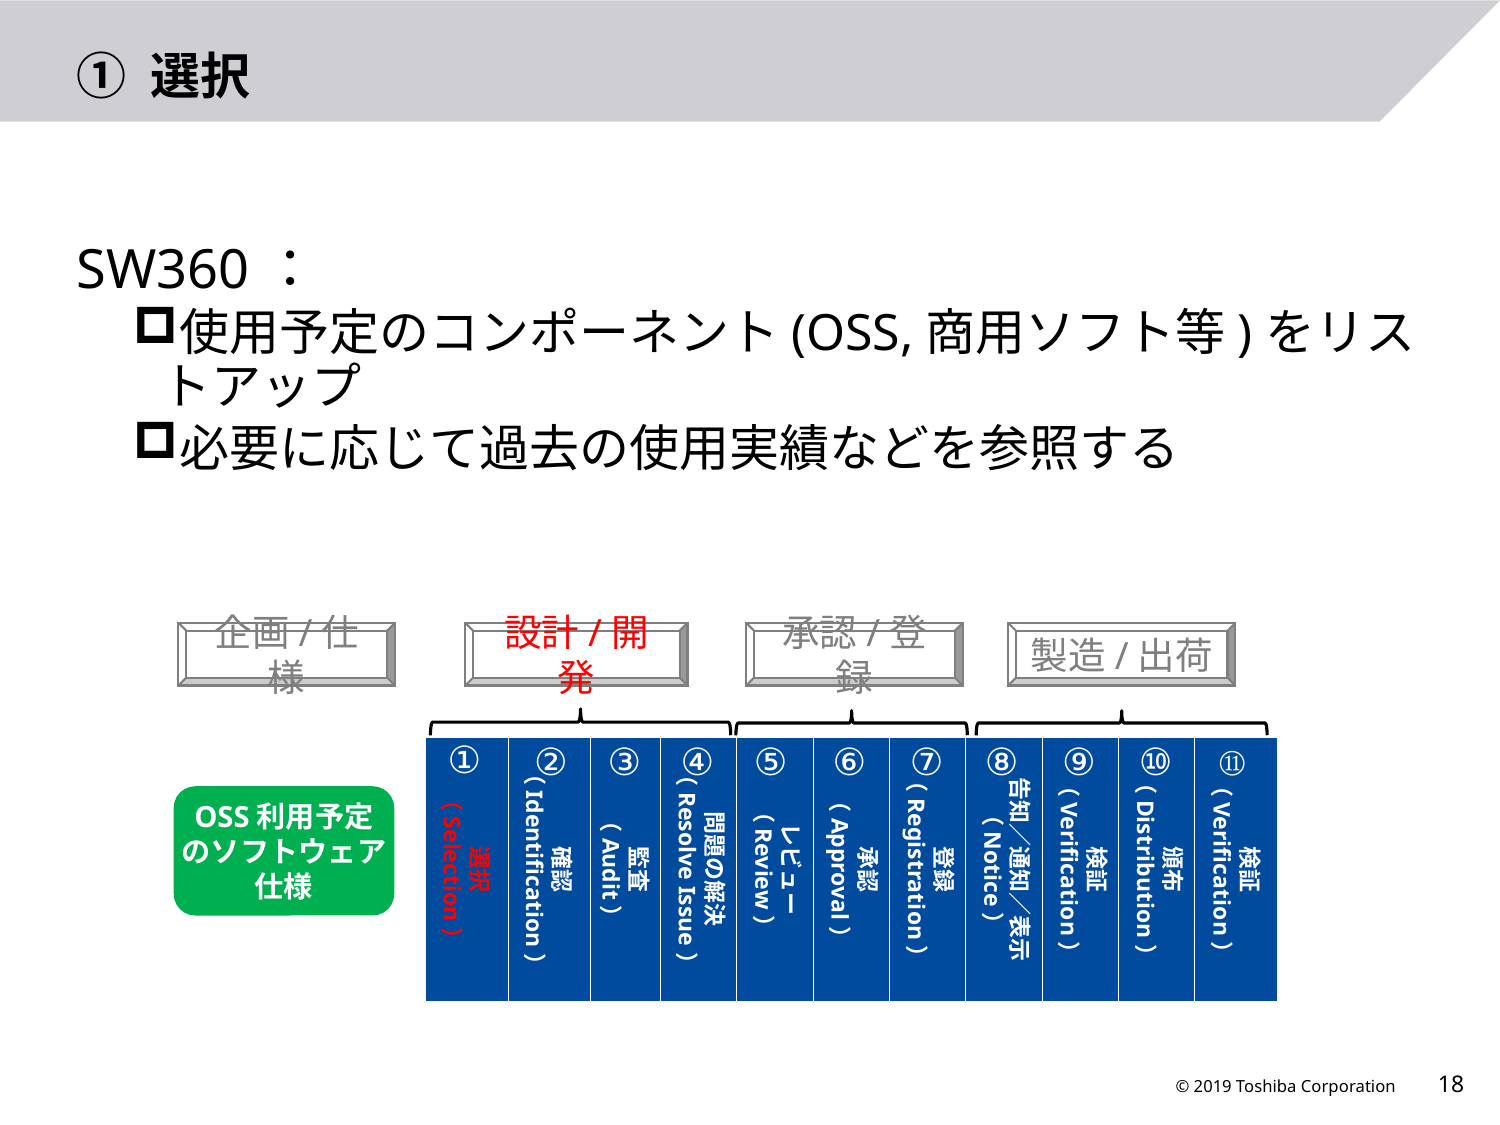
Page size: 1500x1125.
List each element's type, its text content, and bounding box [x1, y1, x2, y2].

text_box ⑥ [183, 624, 391, 630]
text_box 承認 （Approval） [813, 737, 889, 1002]
text_box ② [519, 730, 583, 791]
text_box ④ [665, 730, 730, 791]
text_box ④ [750, 624, 959, 630]
text_box [735, 710, 968, 736]
text_box ⑩ [1124, 730, 1188, 791]
text_box 承認/登録 [745, 622, 964, 687]
text_box ⑤ [1012, 624, 1231, 630]
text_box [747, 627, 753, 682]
text_box ⑪ [1203, 730, 1263, 791]
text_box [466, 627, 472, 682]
text_box [976, 710, 1268, 736]
text_box ⑤ [739, 736, 803, 791]
title ① 選択 [0, 0, 1500, 123]
text_box 確認 （Identification） [509, 737, 591, 1002]
text_box 選択 （Selection） [425, 737, 509, 1002]
text_box 問題の解決 （Resolve Issue） [660, 737, 736, 1002]
text_box OSS利用予定のソフトウェア仕様 [173, 786, 395, 916]
text_box ⑧ [970, 730, 1034, 791]
text_box ⑦ [895, 736, 959, 791]
text_box レビュー （Review） [736, 737, 813, 1002]
text_box 企画/仕様 [177, 622, 396, 687]
text_box ③ [592, 730, 656, 791]
text_box ⑥ [818, 736, 882, 791]
text_box 監査 （Audit） [591, 737, 660, 1002]
text_box ⑨ [1047, 730, 1111, 791]
text_box 頒布 （Distribution） [1118, 737, 1194, 1002]
text_box 設計/開発 [464, 622, 689, 687]
text_box ③ [469, 624, 683, 630]
text_box ① [432, 728, 497, 789]
text_box 製造/出荷 [1007, 622, 1237, 687]
text_box 告知／通知／表示 （Notice） [965, 737, 1042, 1002]
text_box 検証 （Verification） [1042, 737, 1118, 1002]
list SW360： 使用予定のコンポーネント(OSS,商用ソフト等)をリストアップ 必要に応じて過去の使用実績などを参照する [76, 162, 1421, 480]
text_box 登録 （Registration） [889, 737, 965, 1002]
text_box 検証 （Verification） [1194, 737, 1278, 1002]
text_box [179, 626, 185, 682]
text_box [430, 708, 731, 736]
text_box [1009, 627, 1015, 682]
